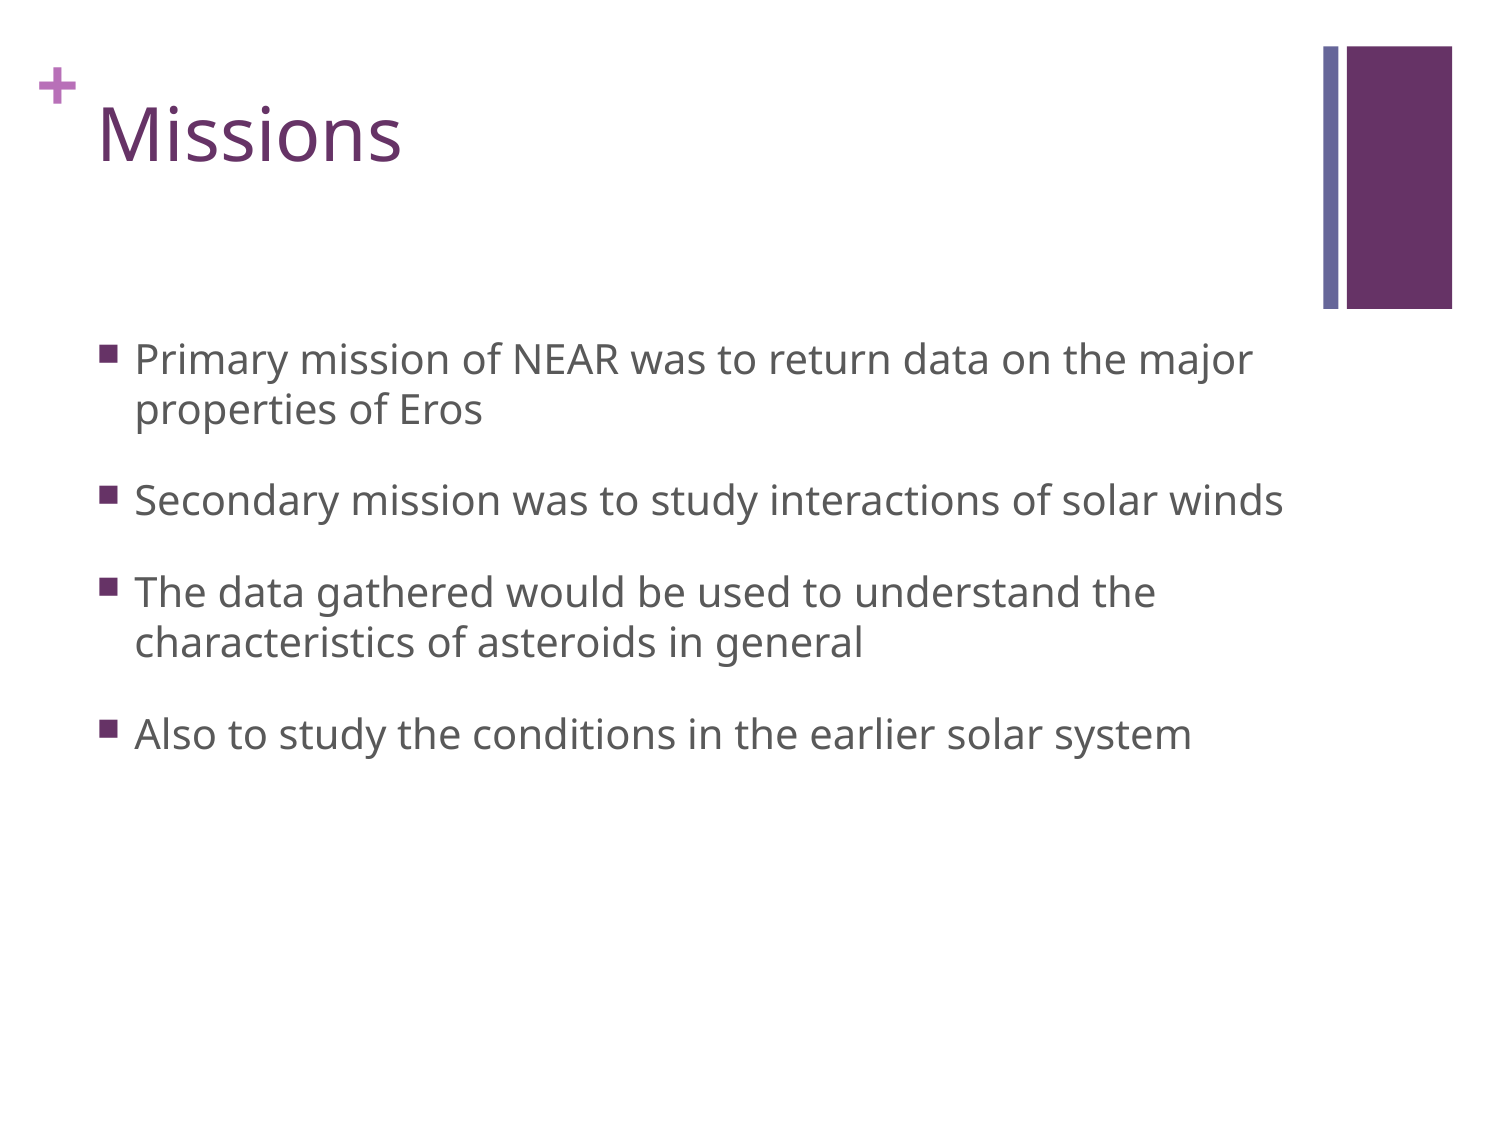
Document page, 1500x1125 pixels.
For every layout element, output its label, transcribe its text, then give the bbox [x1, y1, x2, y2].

list Primary mission of NEAR was to return data on the major properties of Eros Secondary mission was to study interactions of solar winds The data gathered would be used to understand the characteristics of asteroids in general Also to study the conditions in the earlier solar system [81, 324, 1322, 1005]
title Missions [81, 79, 1322, 263]
